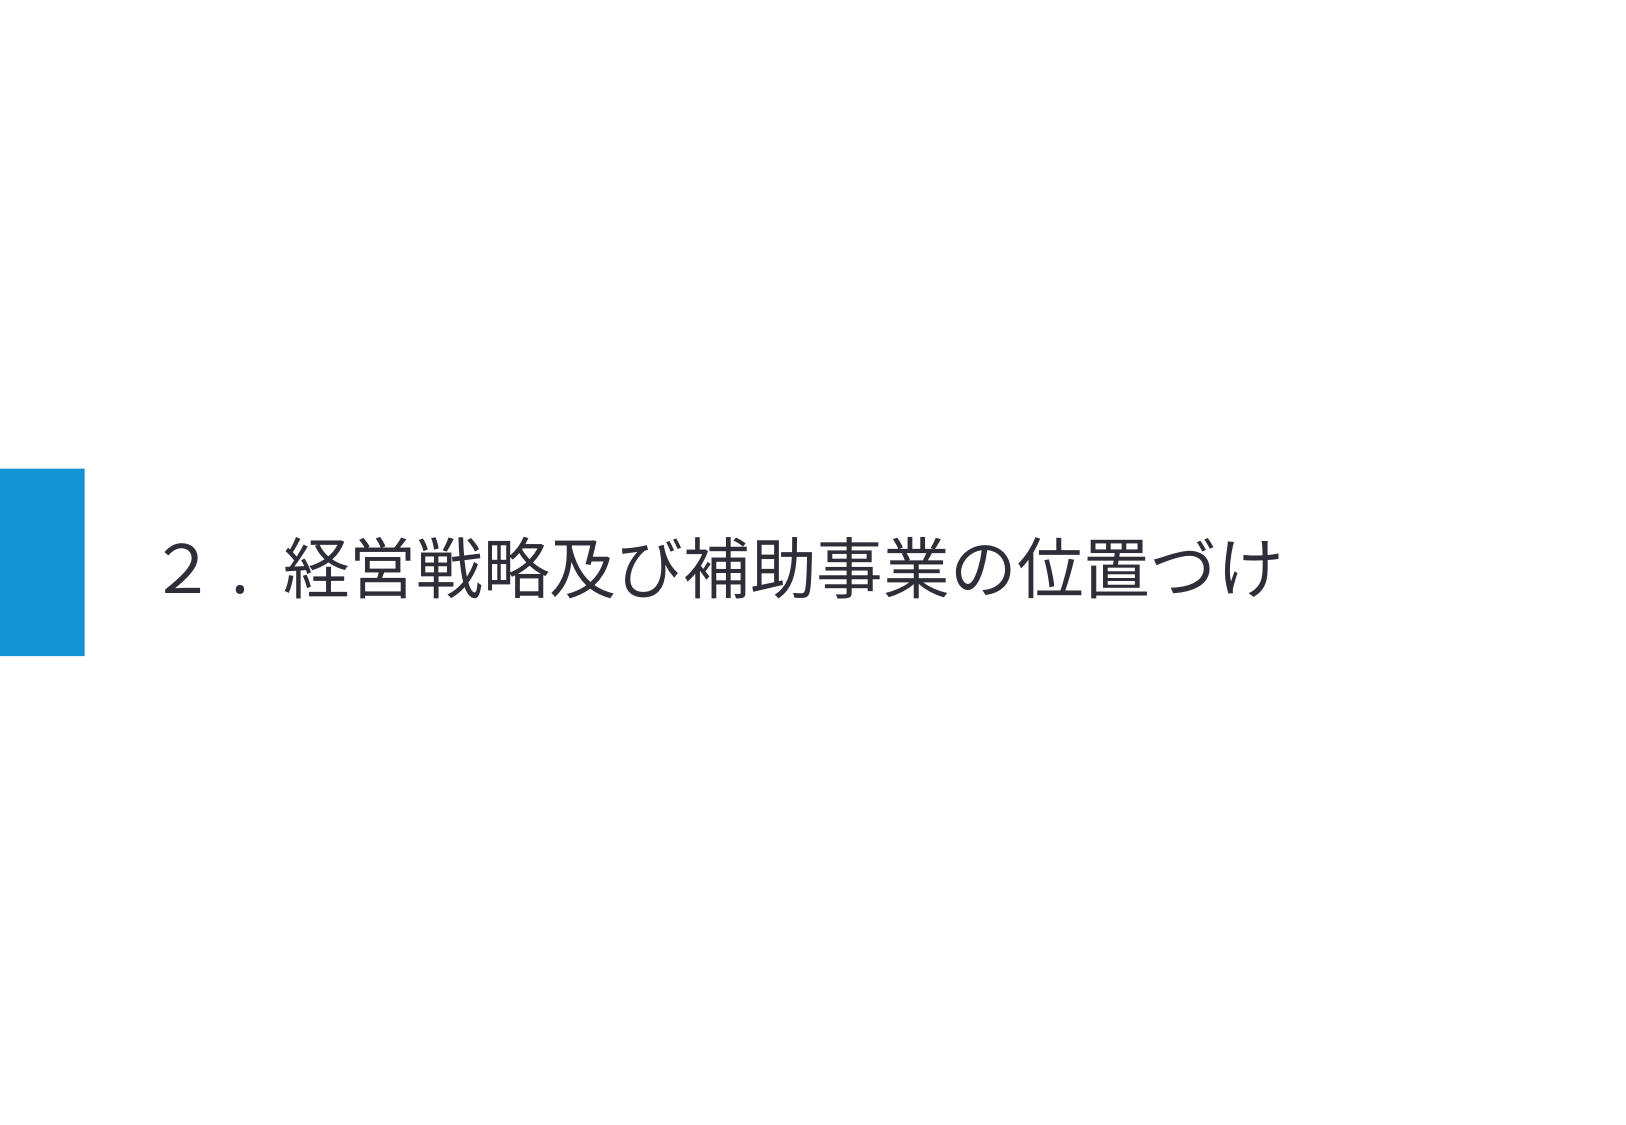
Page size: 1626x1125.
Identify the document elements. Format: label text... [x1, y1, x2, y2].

list ２. 経営戦略及び補助事業の位置づけ [134, 463, 1341, 662]
